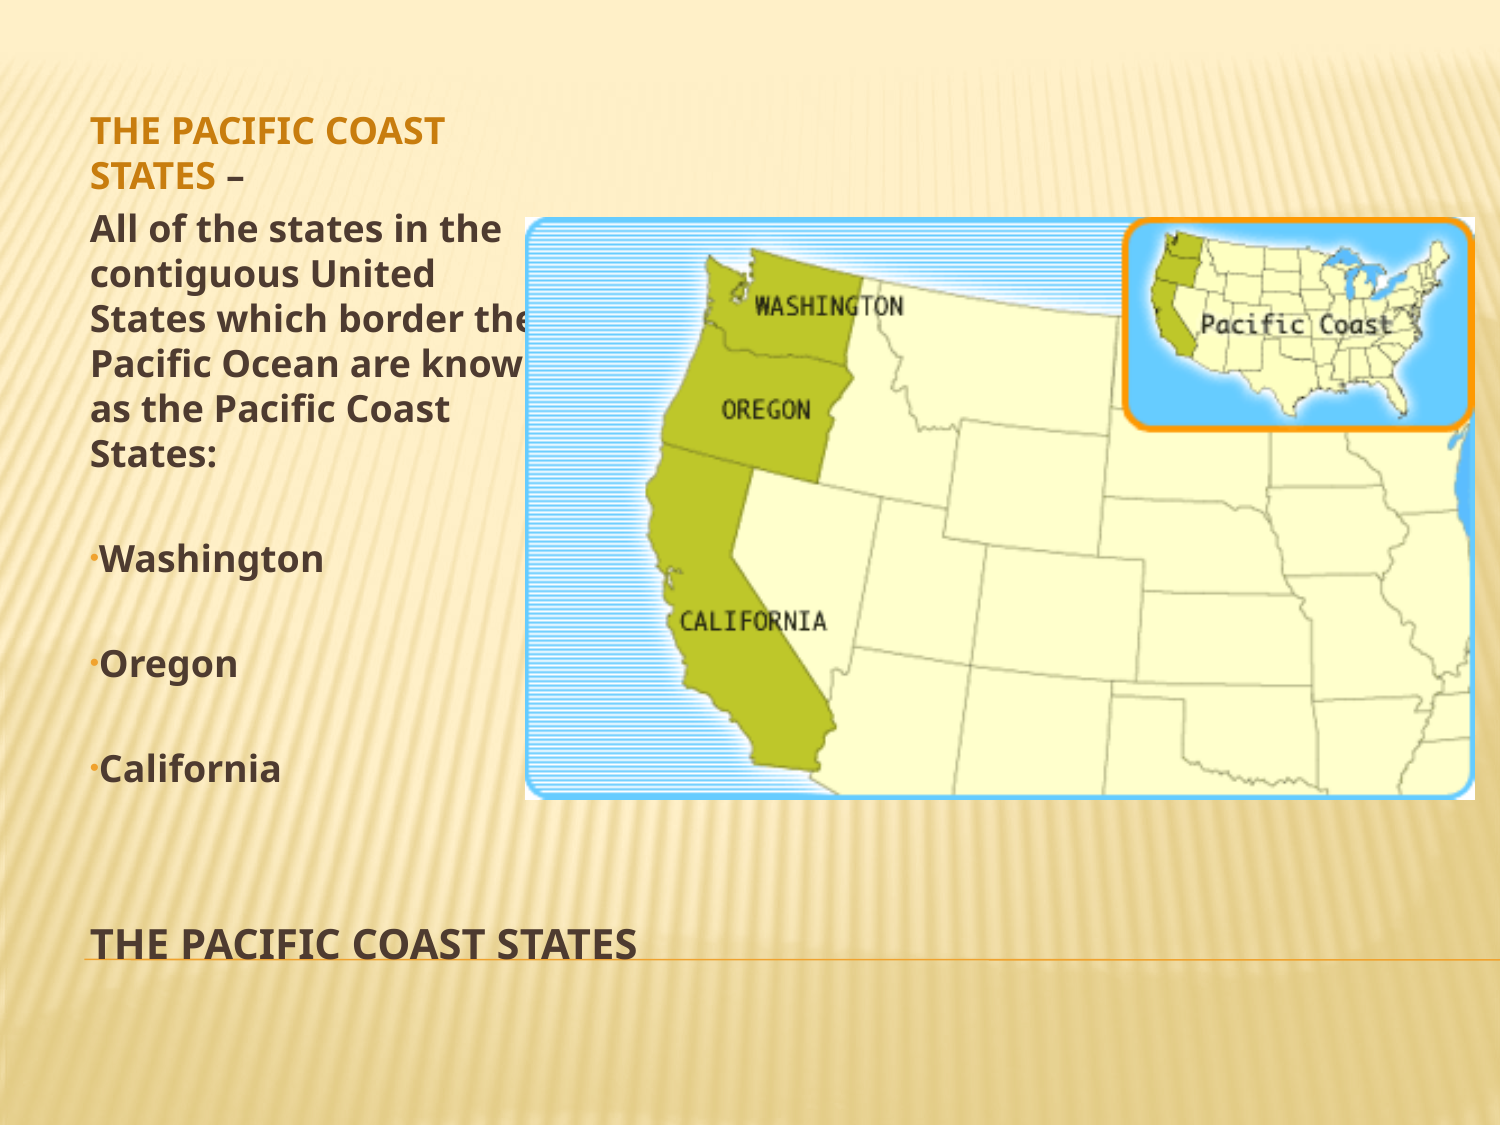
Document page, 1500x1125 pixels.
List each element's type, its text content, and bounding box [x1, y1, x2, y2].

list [524, 217, 1476, 800]
list THE PACIFIC COAST STATES – All of the states in the contiguous United States which border the Pacific Ocean are known as the Pacific Coast States: Washington Oregon California [75, 99, 569, 888]
title The pacific coast states [75, 900, 1463, 986]
